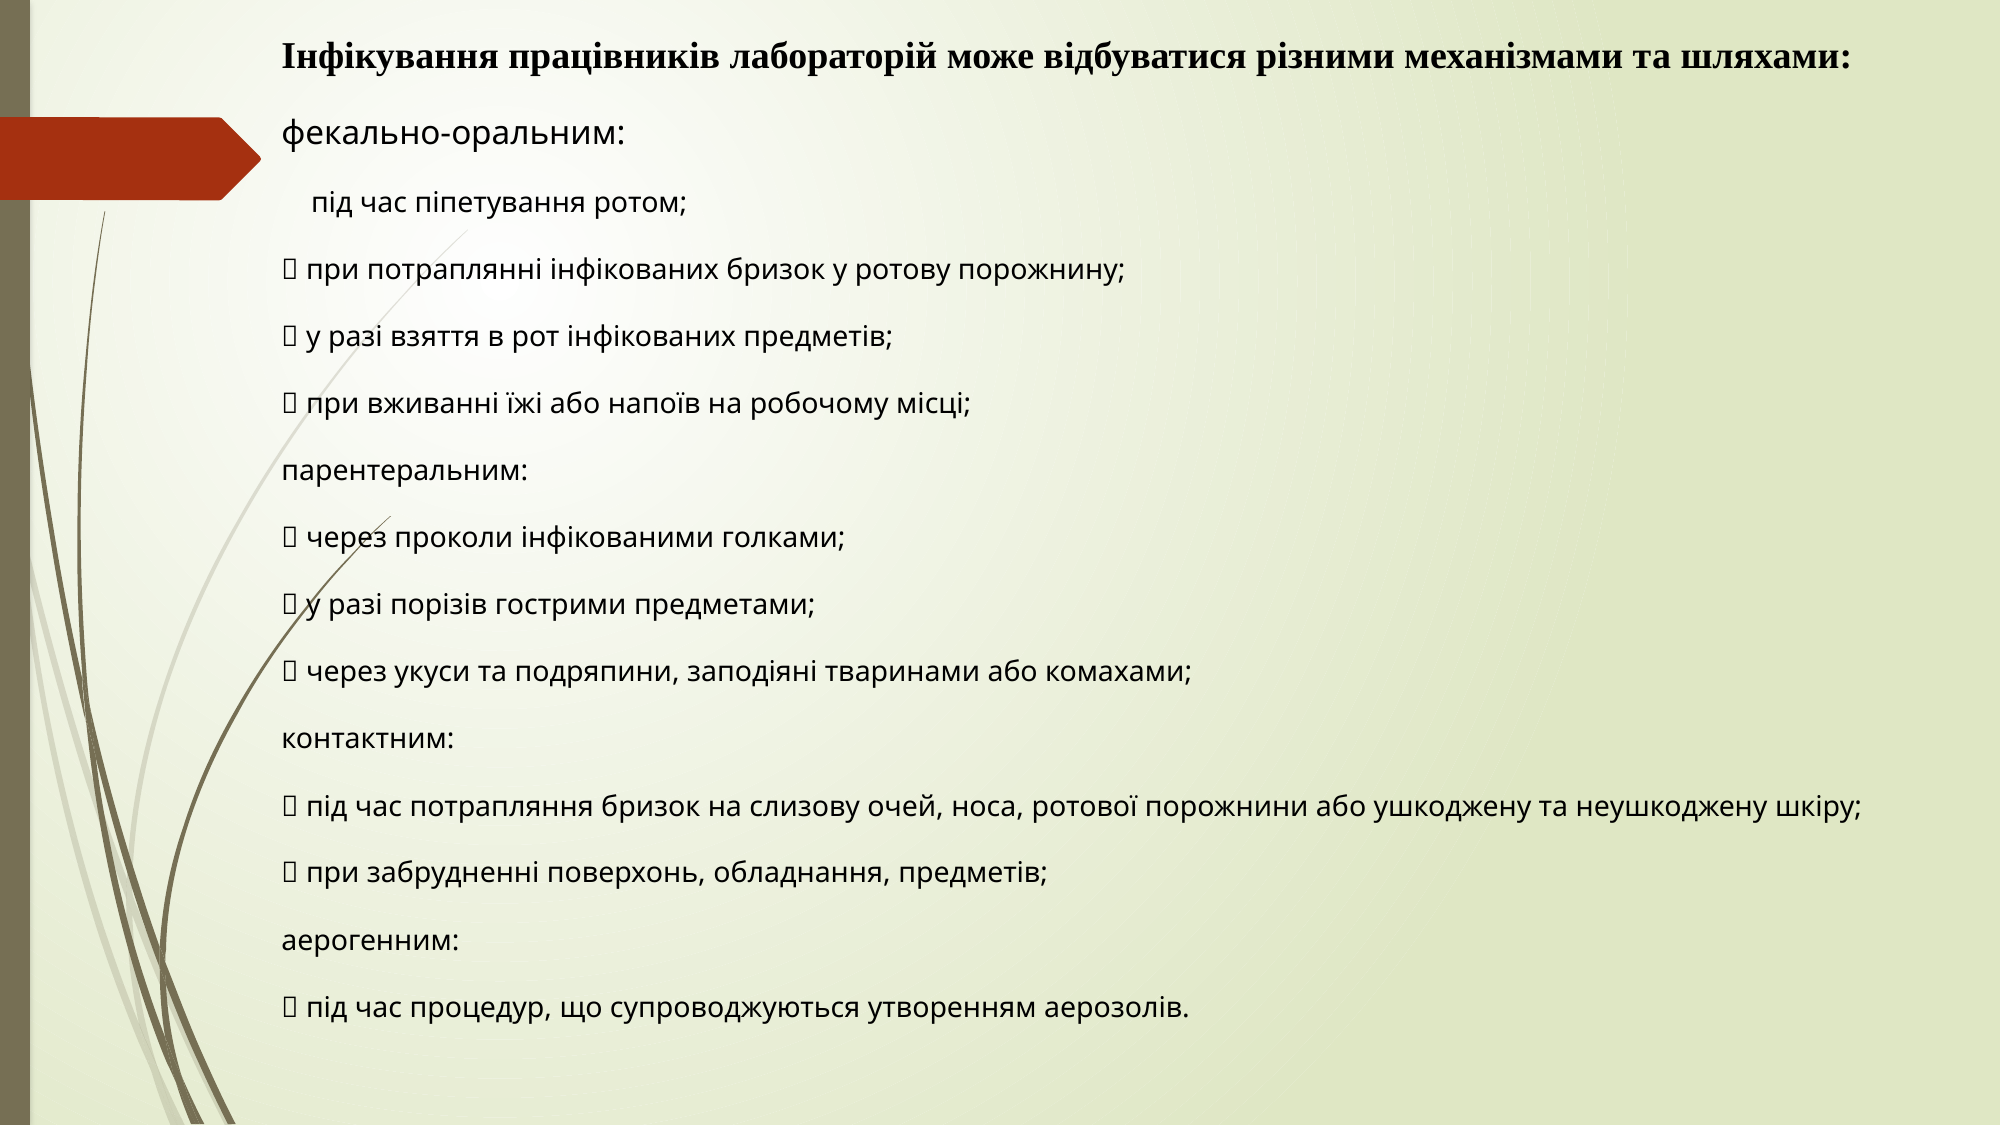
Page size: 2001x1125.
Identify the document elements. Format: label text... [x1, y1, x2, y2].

list Інфікування працівників лабораторій може відбуватися різними механізмами та шляхами: фекально-оральним:  під час піпетування ротом;  при потраплянні інфікованих бризок у ротову порожнину;  у разі взяття в рот інфікованих предметів;  при вживанні їжі або напоїв на робочому місці; парентеральним:  через проколи інфікованими голками;  у разі порізів гострими предметами;  через укуси та подряпини, заподіяні тваринами або комахами; контактним:  під час потрапляння бризок на слизову очей, носа, ротової порожнини або ушкоджену та неушкоджену шкіру;  при забрудненні поверхонь, обладнання, предметів; аерогенним:  під час процедур, що супроводжуються утворенням аерозолів. [266, 0, 1888, 1125]
